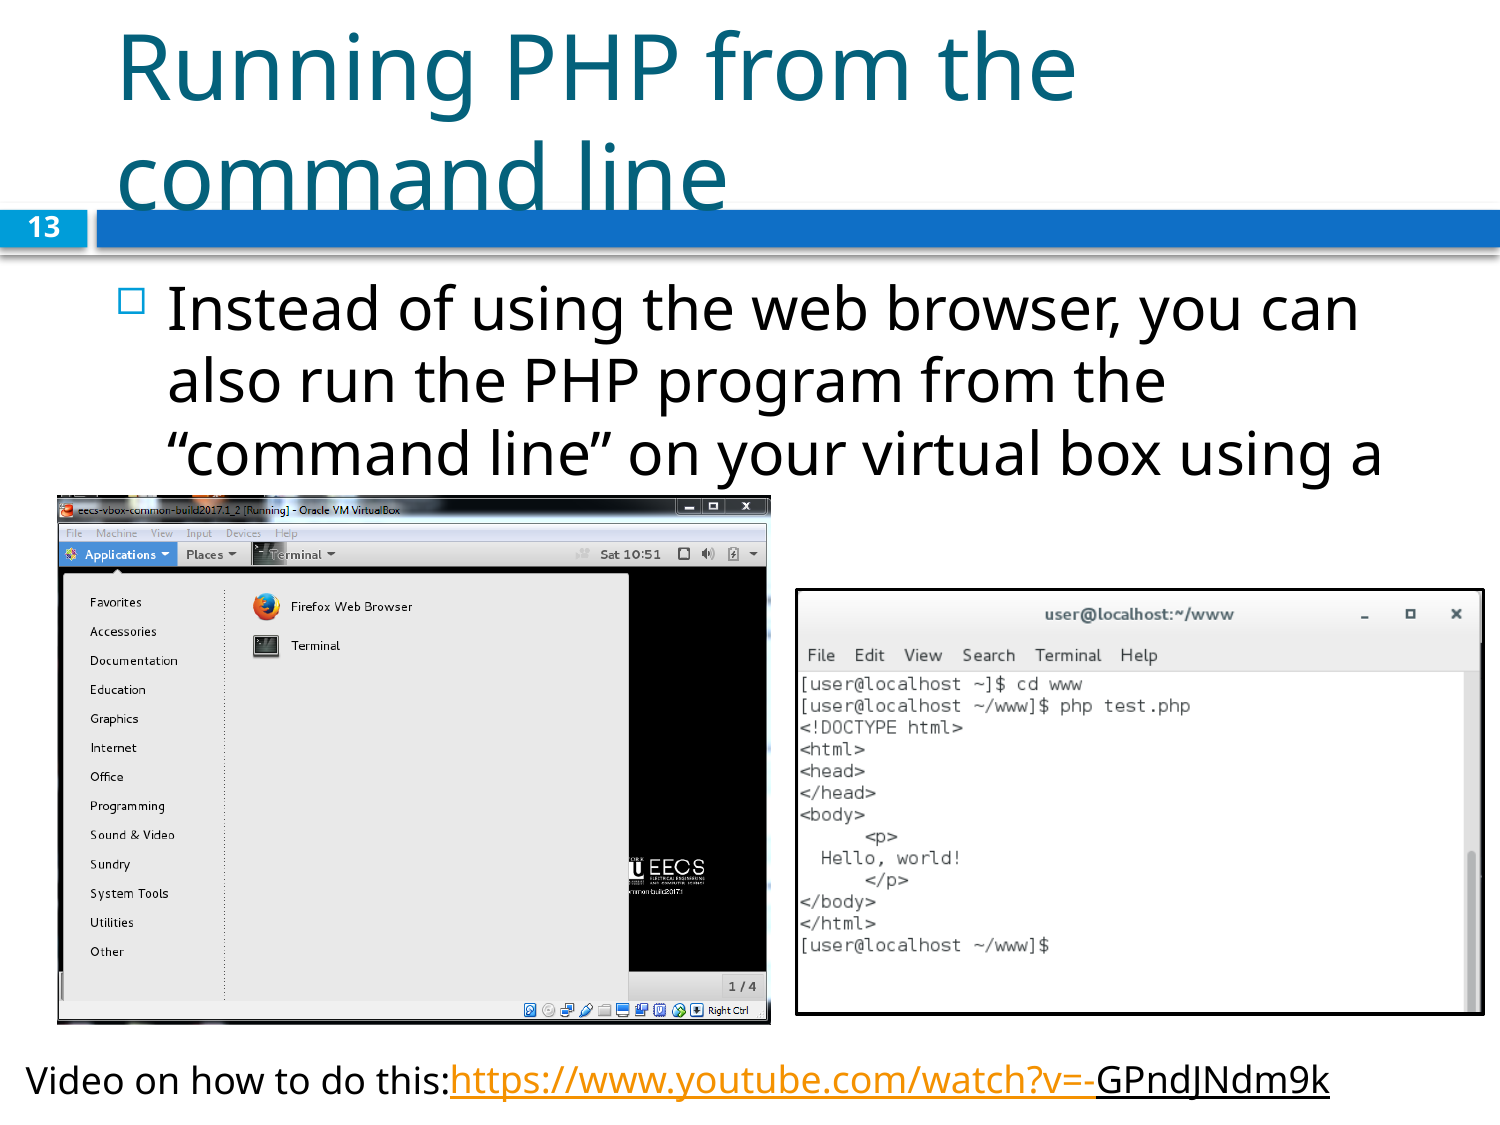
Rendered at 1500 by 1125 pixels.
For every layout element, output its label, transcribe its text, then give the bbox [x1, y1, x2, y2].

slide_number 13 [0, 208, 88, 249]
title Running PHP from the command line [100, 37, 1439, 201]
picture [797, 590, 1483, 1013]
picture [57, 495, 771, 1026]
list Instead of using the web browser, you can also run the PHP program from the “command line” on your virtual box using a unix terminal [100, 262, 1439, 1001]
text_box Video on how to do this: [10, 1049, 466, 1109]
text_box https://www.youtube.com/watch?v=-GPndJNdm9k [434, 1048, 1500, 1115]
